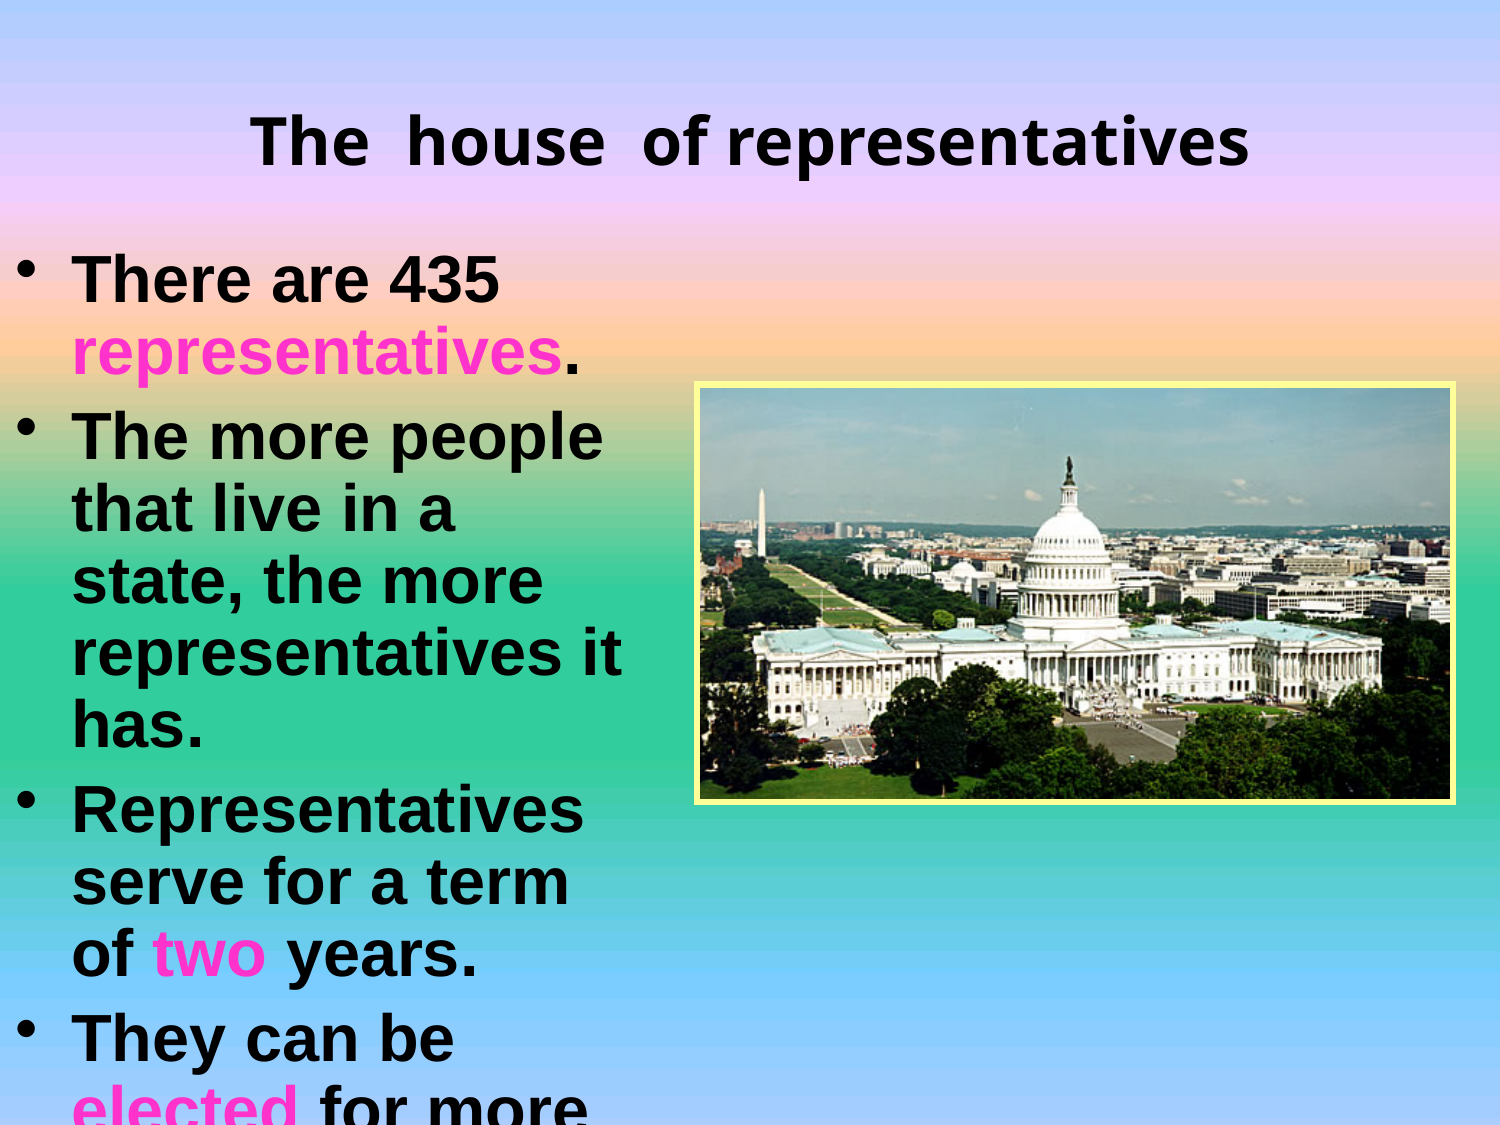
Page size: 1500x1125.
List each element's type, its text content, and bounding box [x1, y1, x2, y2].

picture [0, 0, 1500, 1125]
list There are 435 representatives. The more people that live in a state, the more representatives it has. Representatives serve for a term of two years. They can be elected for more than one term. [0, 237, 651, 1125]
title The house of representatives [74, 44, 1426, 233]
